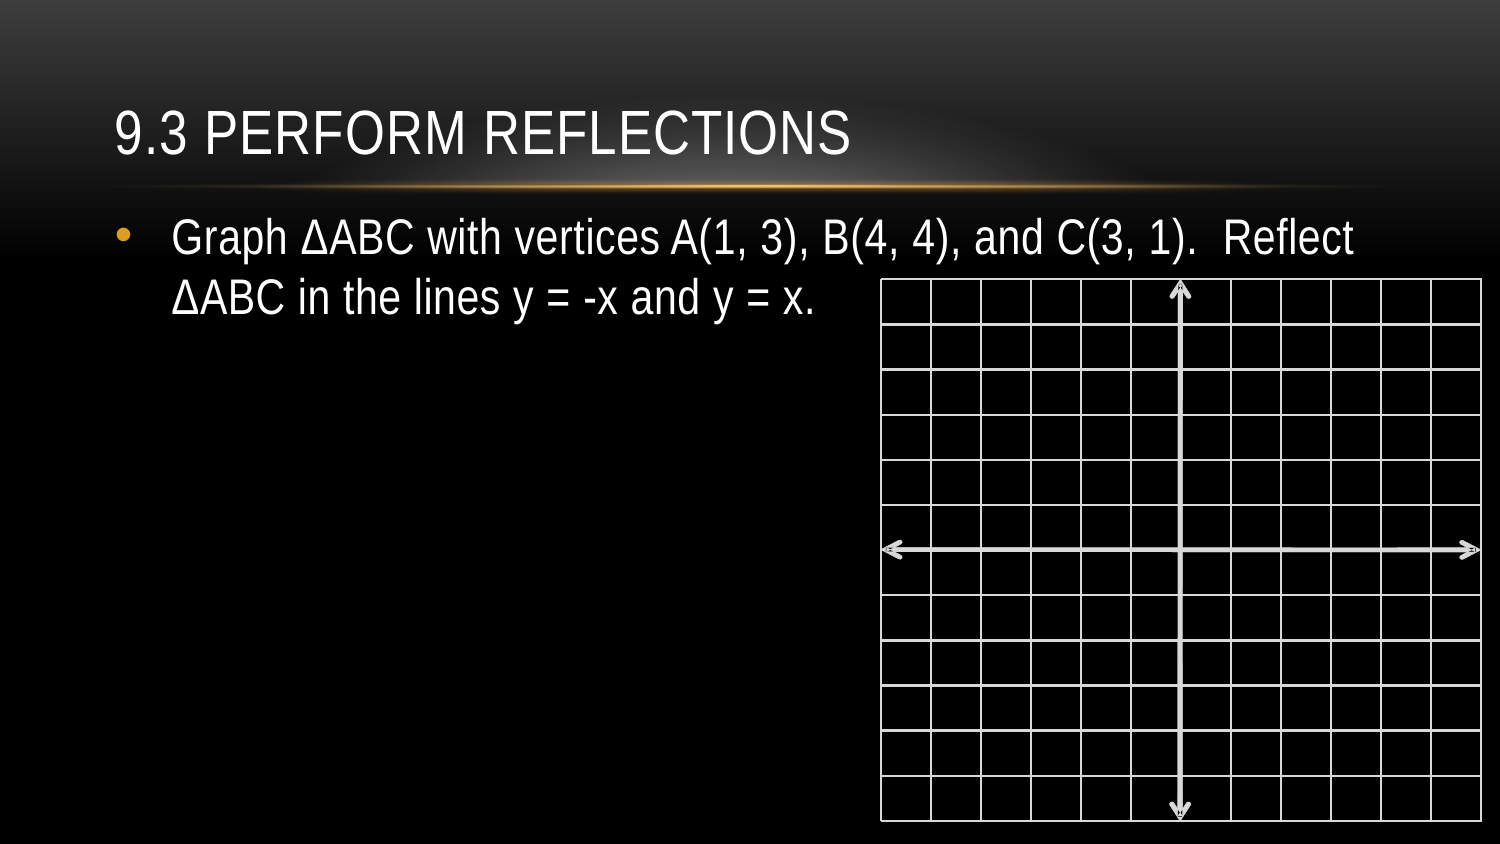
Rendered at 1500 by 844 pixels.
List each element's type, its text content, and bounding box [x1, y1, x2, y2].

picture [0, 0, 1500, 844]
title 9.3 Perform Reflections [99, 33, 1400, 175]
list Graph ΔABC with vertices A(1, 3), B(4, 4), and C(3, 1). Reflect ΔABC in the lines y = -x and y = x. [99, 196, 1400, 779]
